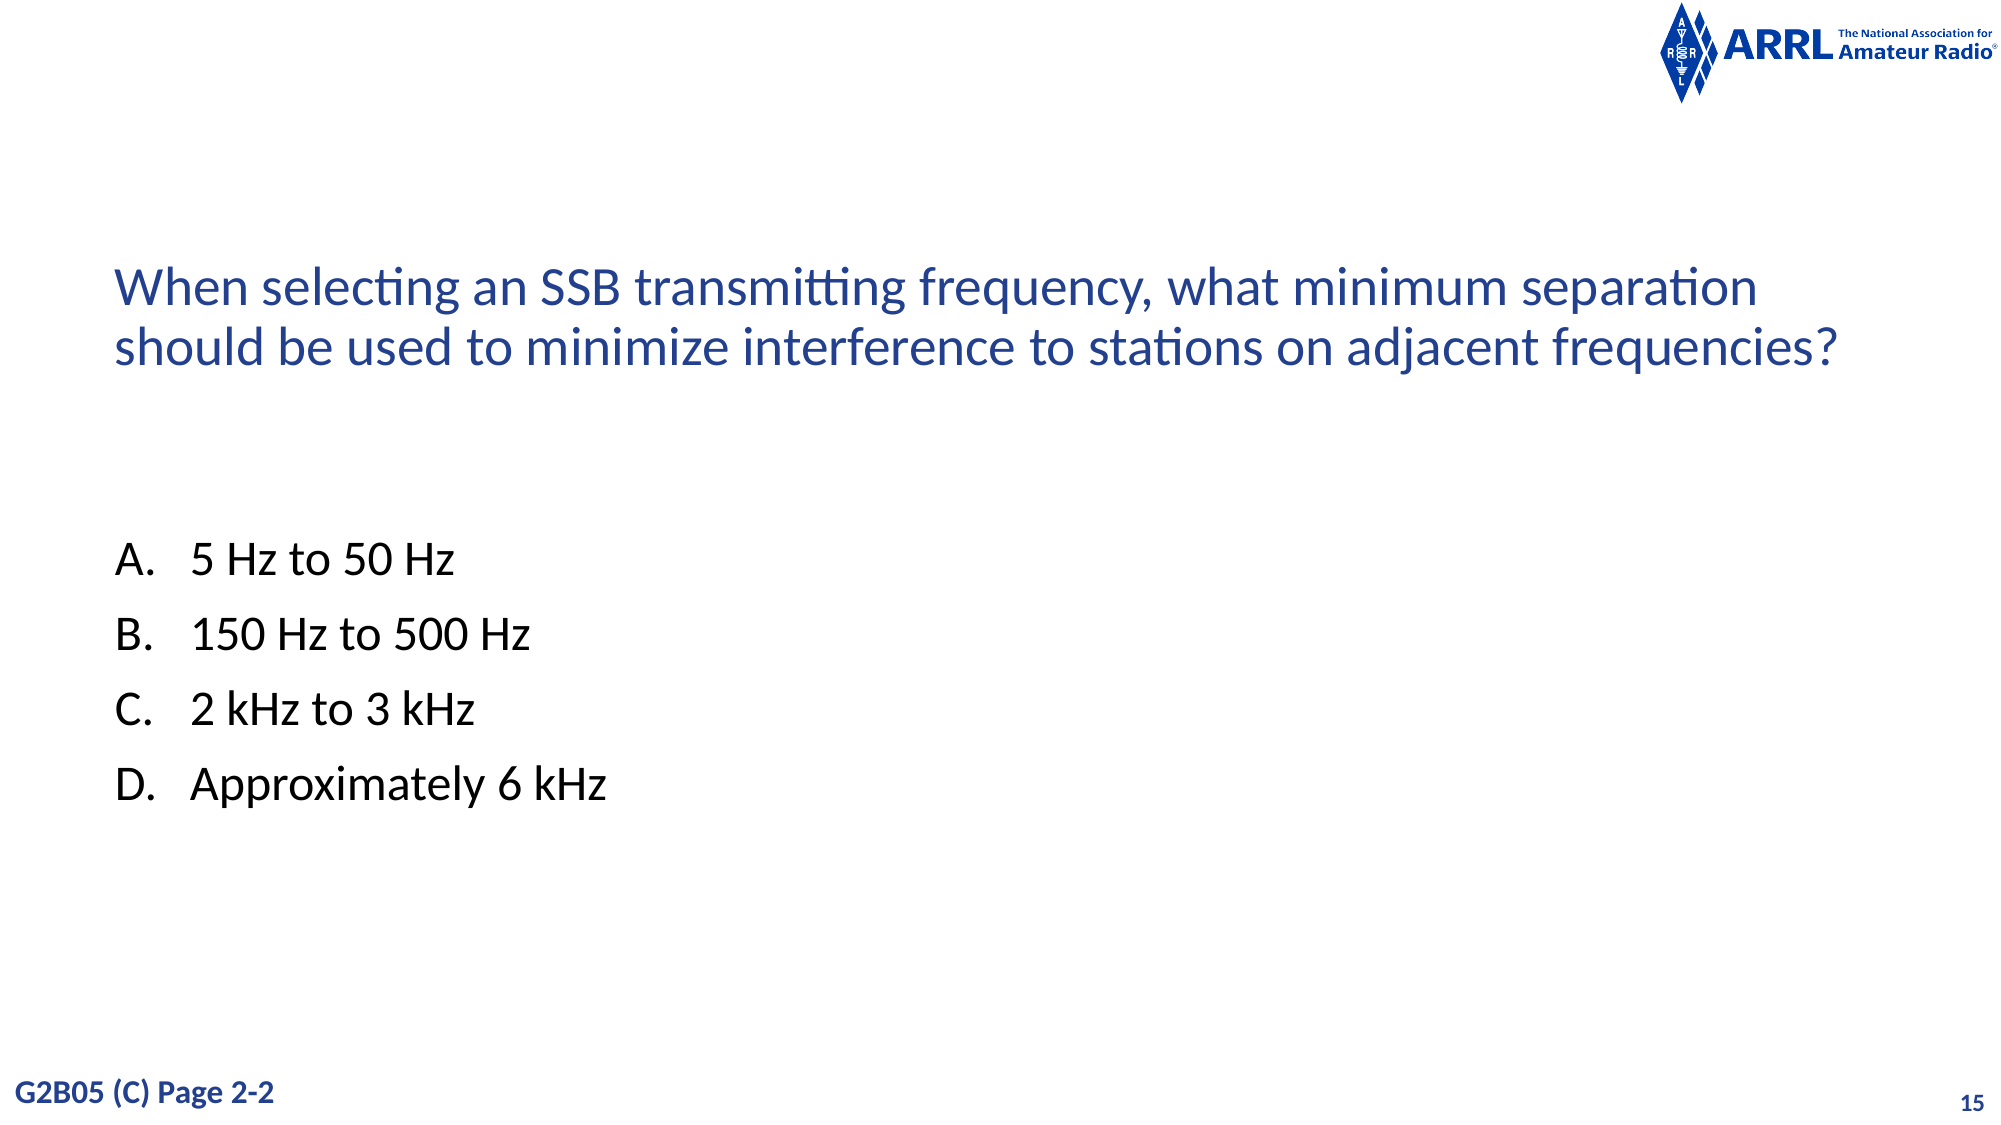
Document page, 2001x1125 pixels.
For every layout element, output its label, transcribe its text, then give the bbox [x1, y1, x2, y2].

list 5 Hz to 50 Hz 150 Hz to 500 Hz 2 kHz to 3 kHz Approximately 6 kHz [99, 525, 1900, 1005]
title When selecting an SSB transmitting frequency, what minimum separation should be used to minimize interference to stations on adjacent frequencies? [99, 249, 1900, 388]
text_box 15 [1899, 1079, 2000, 1125]
picture [1658, 0, 1999, 106]
text_box G2B05 (C) Page 2-2 [0, 1062, 1313, 1118]
